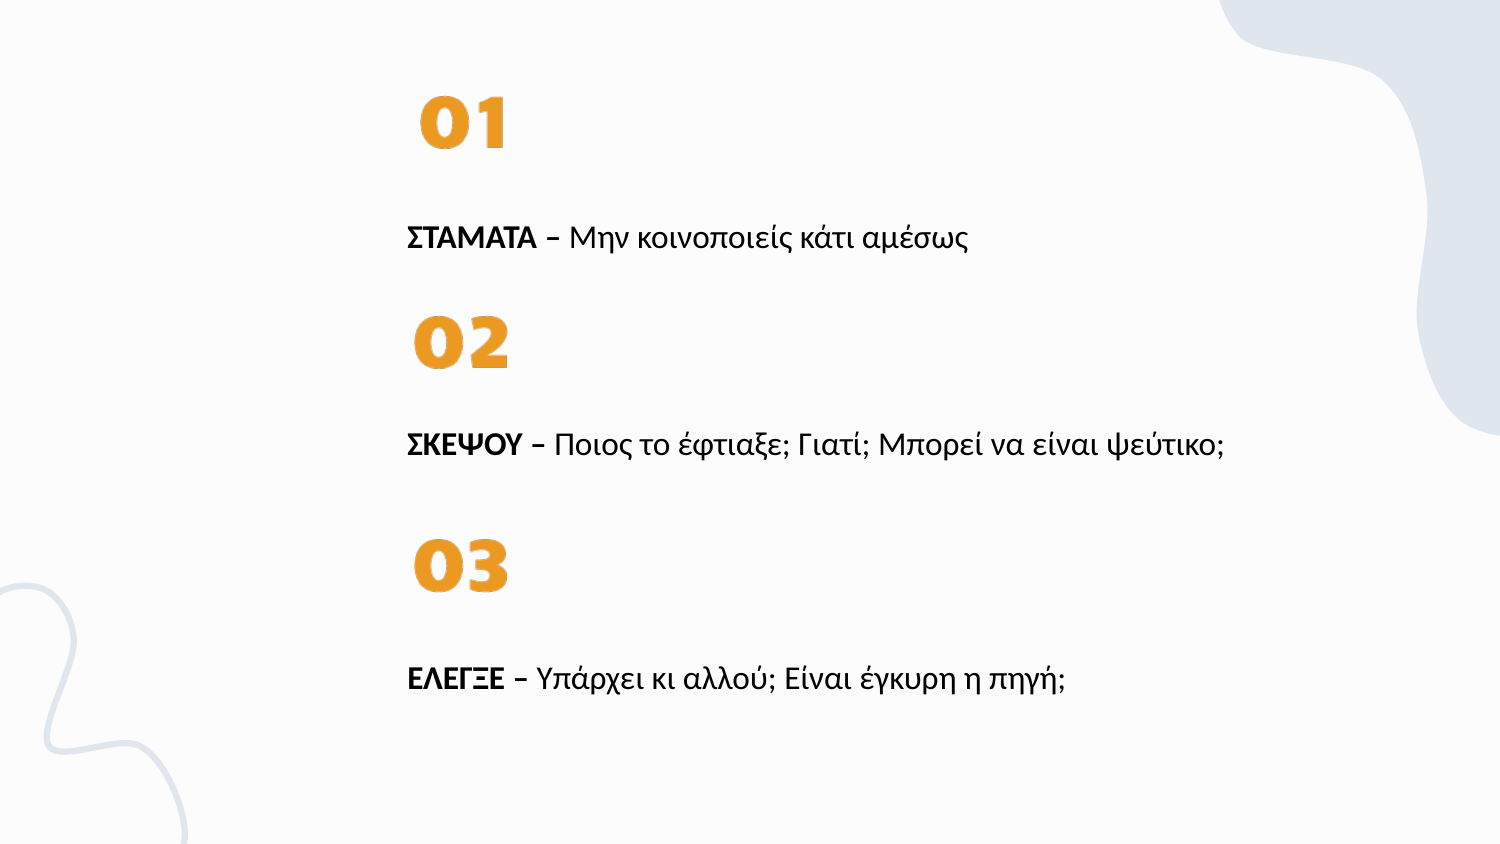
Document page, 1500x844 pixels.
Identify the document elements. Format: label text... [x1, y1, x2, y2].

picture [373, 50, 558, 207]
text_box ΕΛΕΓΞΕ – Υπάρχει κι αλλού; Είναι έγκυρη η πηγή; [392, 649, 1179, 704]
subtitle ΣΚΕΨΟΥ – Ποιος το έφτιαξε; Γιατί; Μπορεί να είναι ψεύτικο; [392, 401, 1500, 844]
picture [366, 493, 557, 650]
picture [366, 270, 558, 426]
subtitle ΣΤΑΜΑΤΑ – Μην κοινοποιείς κάτι αμέσως [392, 194, 1062, 322]
